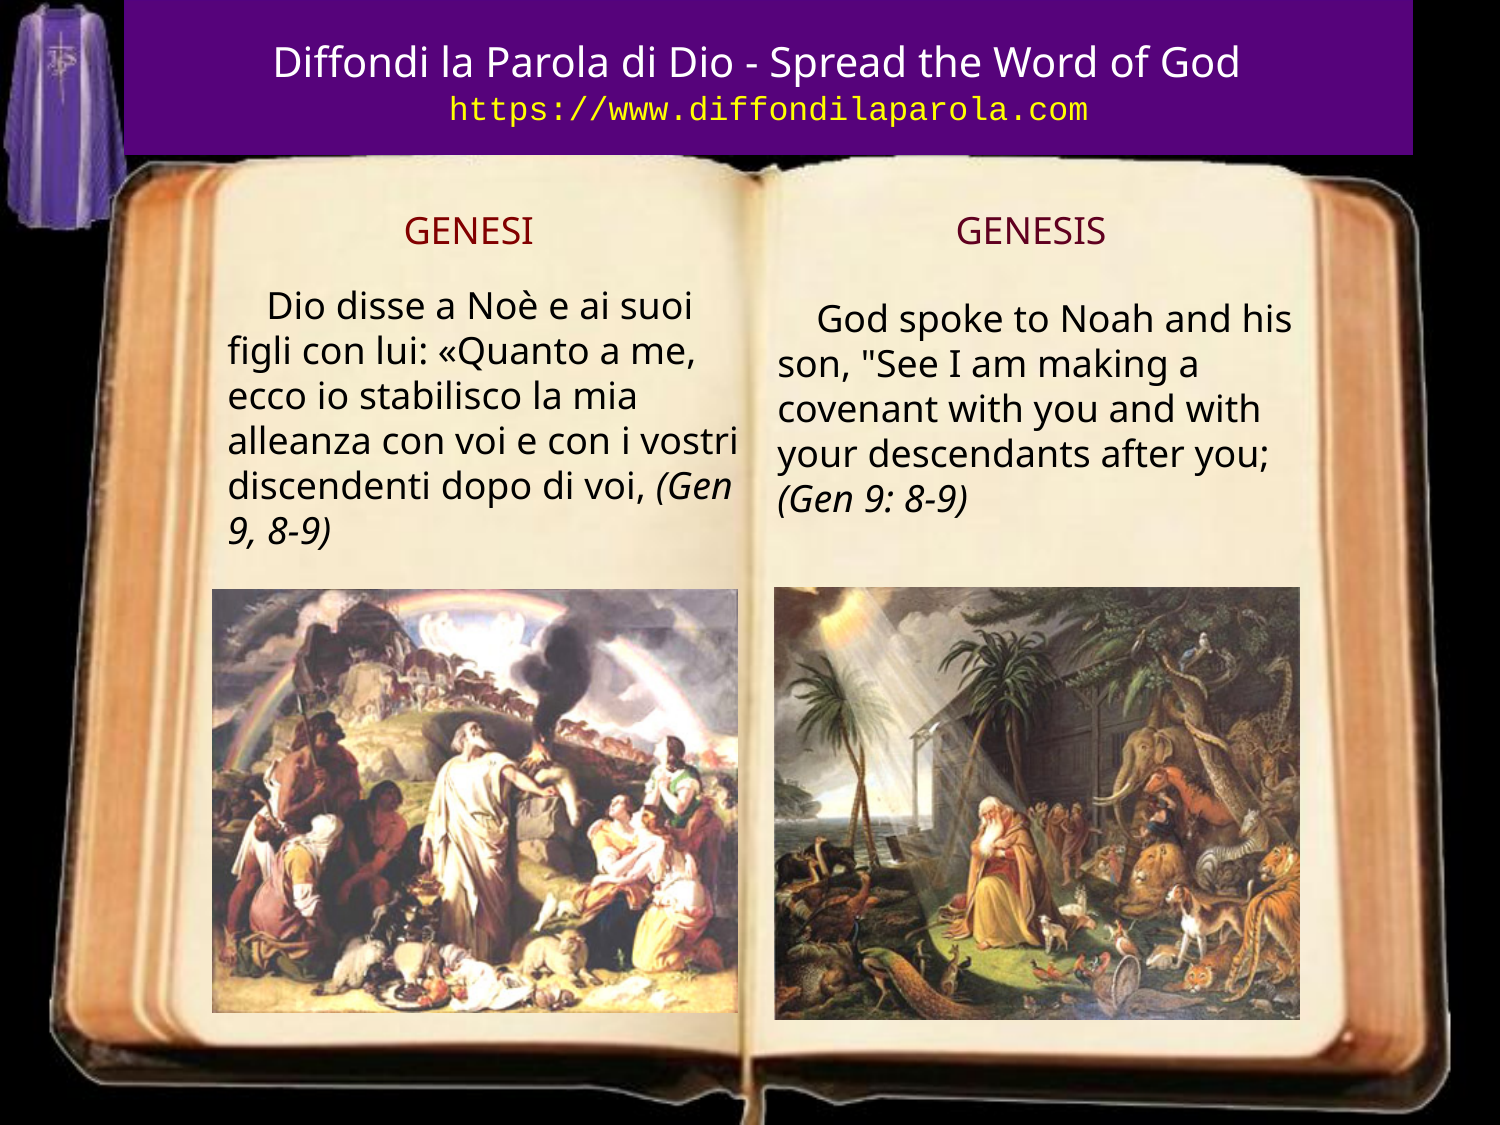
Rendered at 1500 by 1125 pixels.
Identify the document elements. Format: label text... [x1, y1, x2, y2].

text_box GENESI [187, 199, 750, 260]
picture [0, 0, 1500, 1125]
text_box Diffondi la Parola di Dio - Spread the Word of God https://www.diffondilaparola.com [124, 0, 1413, 155]
text_box God spoke to Noah and his son, "See I am making a covenant with you and with your descendants after you; (Gen 9: 8-9) [762, 287, 1313, 528]
text_box Dio disse a Noè e ai suoi figli con lui: «Quanto a me, ecco io stabilisco la mia alleanza con voi e con i vostri discendenti dopo di voi, (Gen 9, 8-9) [212, 274, 763, 560]
text_box GENESIS [774, 199, 1288, 260]
